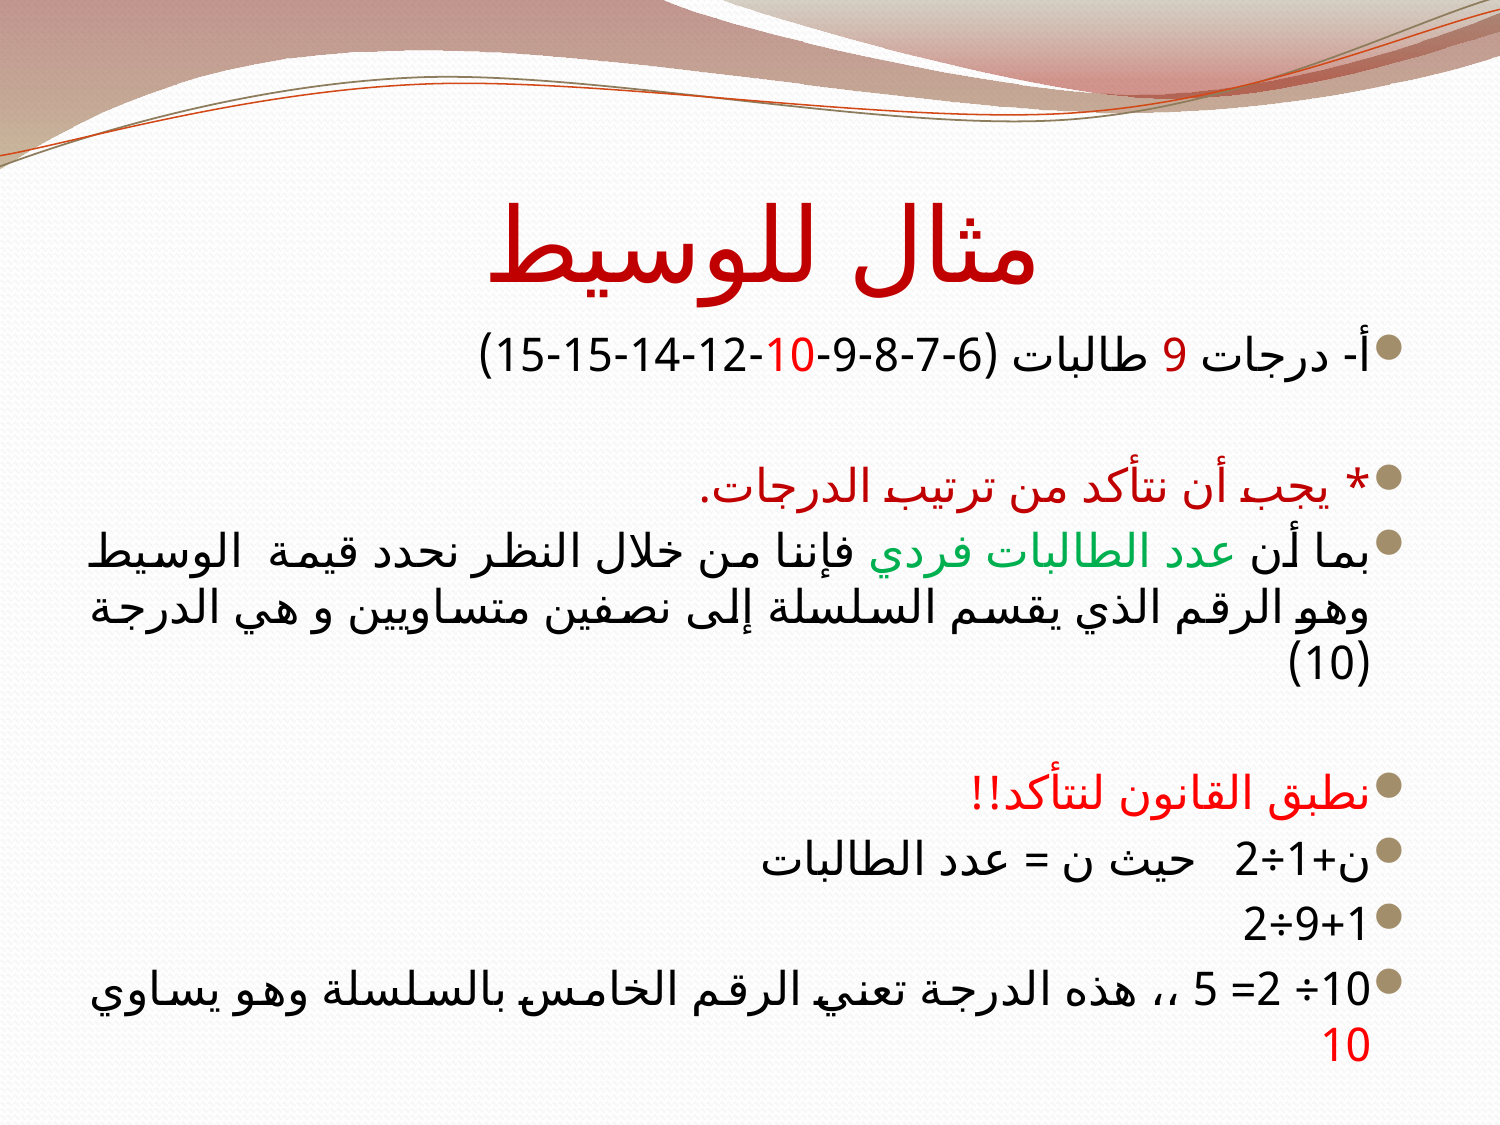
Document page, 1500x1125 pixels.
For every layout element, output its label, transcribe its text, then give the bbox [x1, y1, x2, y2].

list أ- درجات 9 طالبات (6-7-8-9-10-12-14-15-15) * يجب أن نتأكد من ترتيب الدرجات. بما أن عدد الطالبات فردي فإننا من خلال النظر نحدد قيمة الوسيط وهو الرقم الذي يقسم السلسلة إلى نصفين متساويين و هي الدرجة (10) نطبق القانون لنتأكد!! ن+1÷2 حيث ن = عدد الطالبات 9+1÷2 10÷ 2= 5 ،، هذه الدرجة تعني الرقم الخامس بالسلسلة وهو يساوي 10 [75, 317, 1425, 1083]
title مثال للوسيط [75, 115, 1425, 303]
